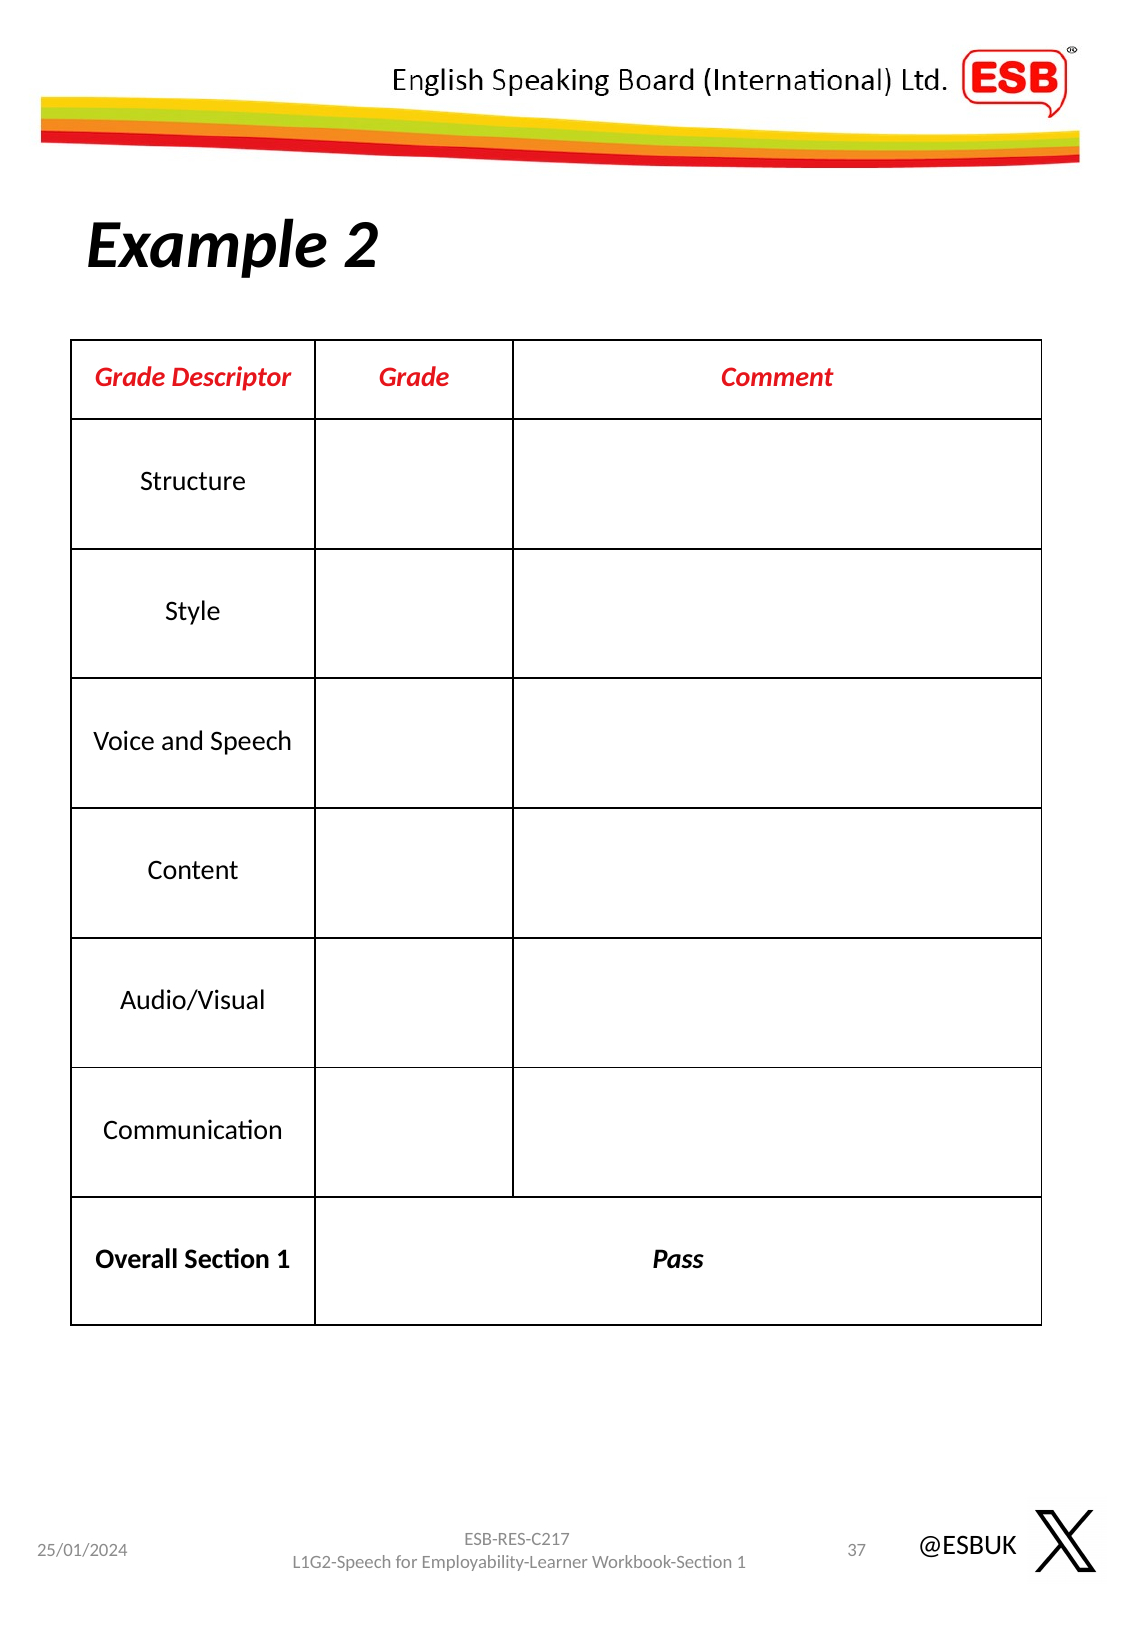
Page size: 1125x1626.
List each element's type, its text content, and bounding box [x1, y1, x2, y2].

table_cell [316, 939, 512, 1067]
footer ESB-RES-C217 L1G2-Speech for Employability-Learner Workbook-Section 1 [275, 1506, 697, 1593]
table_cell Style [72, 550, 314, 677]
table_cell Voice and Speech [72, 679, 314, 807]
table_header Grade Descriptor [72, 341, 314, 418]
table_cell [514, 1068, 1041, 1196]
slide_number 37 [697, 1506, 882, 1593]
title Example 2 [71, 198, 1042, 293]
table_cell Content [72, 809, 314, 937]
table_cell [316, 550, 512, 677]
table_cell Structure [72, 420, 314, 548]
table_cell [514, 420, 1041, 548]
table_cell [316, 1068, 512, 1196]
table_cell [514, 939, 1041, 1067]
picture [1026, 1497, 1107, 1585]
table_cell Communication [72, 1068, 314, 1196]
table_cell Audio/Visual [72, 939, 314, 1067]
table_cell [514, 679, 1041, 807]
picture [0, 1, 1125, 234]
table_header Grade [316, 341, 512, 418]
table_cell Pass [316, 1198, 1041, 1324]
table_cell [316, 679, 512, 807]
table_cell [514, 809, 1041, 937]
table_header Comment [514, 341, 1041, 418]
table_cell [514, 550, 1041, 677]
table_cell [316, 420, 512, 548]
table_cell [316, 809, 512, 937]
table_cell Overall Section 1 [72, 1198, 314, 1324]
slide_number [22, 1506, 275, 1593]
